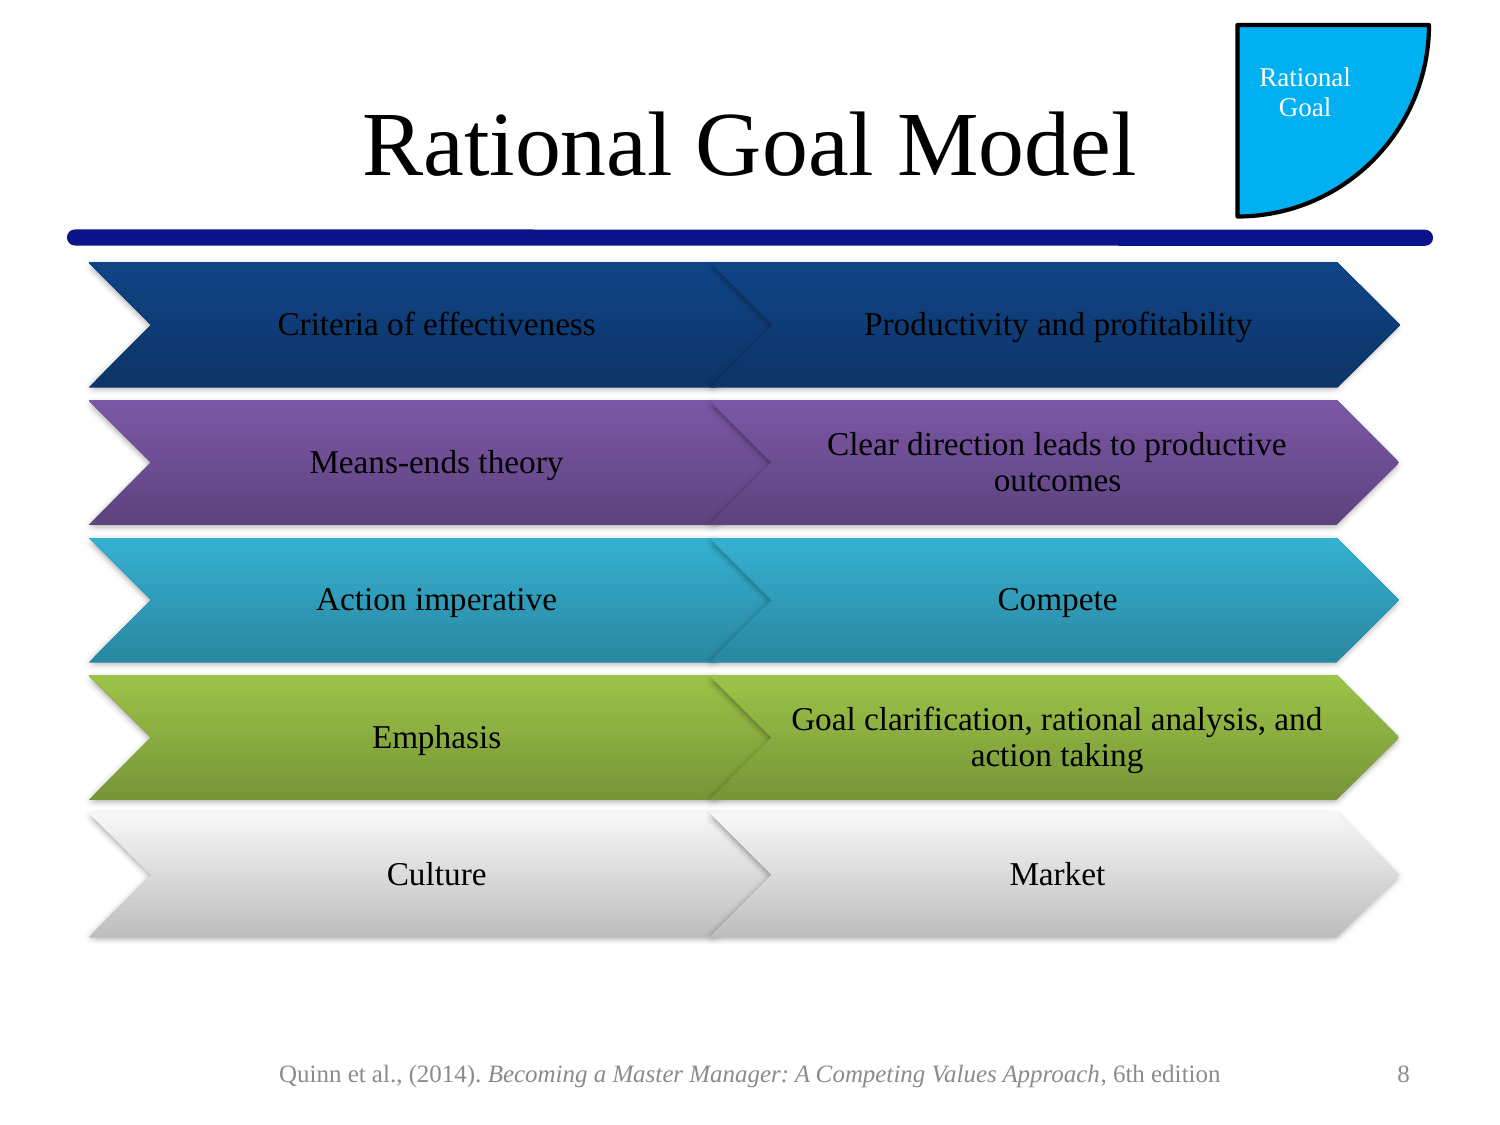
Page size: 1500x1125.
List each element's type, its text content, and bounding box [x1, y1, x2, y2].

footer Quinn et al., (2014). Becoming a Master Manager: A Competing Values Approach, 6th edition [150, 1042, 1350, 1103]
slide_number 8 [1350, 1042, 1425, 1103]
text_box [87, 399, 1401, 526]
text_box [1237, 24, 1430, 217]
title Rational Goal Model [75, 45, 1425, 233]
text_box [87, 537, 1401, 663]
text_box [87, 262, 1401, 388]
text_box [87, 674, 1401, 801]
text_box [87, 812, 1401, 938]
